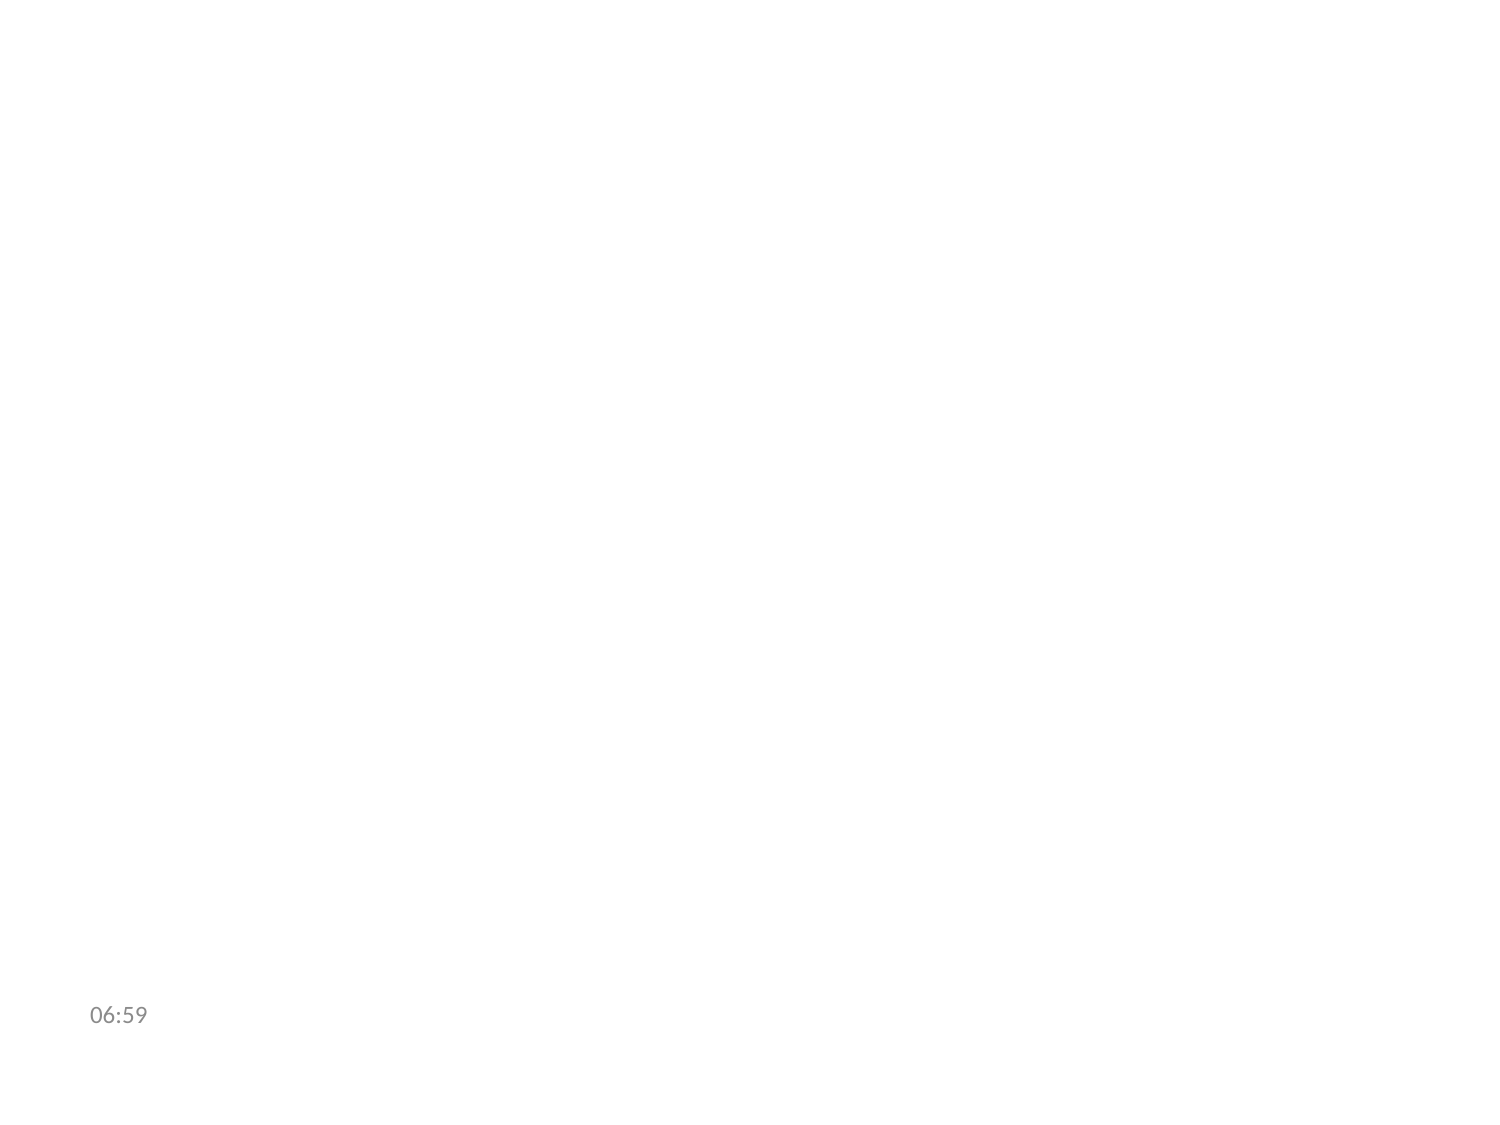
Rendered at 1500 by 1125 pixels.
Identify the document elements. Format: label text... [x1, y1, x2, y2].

text_box 15:35 [75, 983, 425, 1044]
